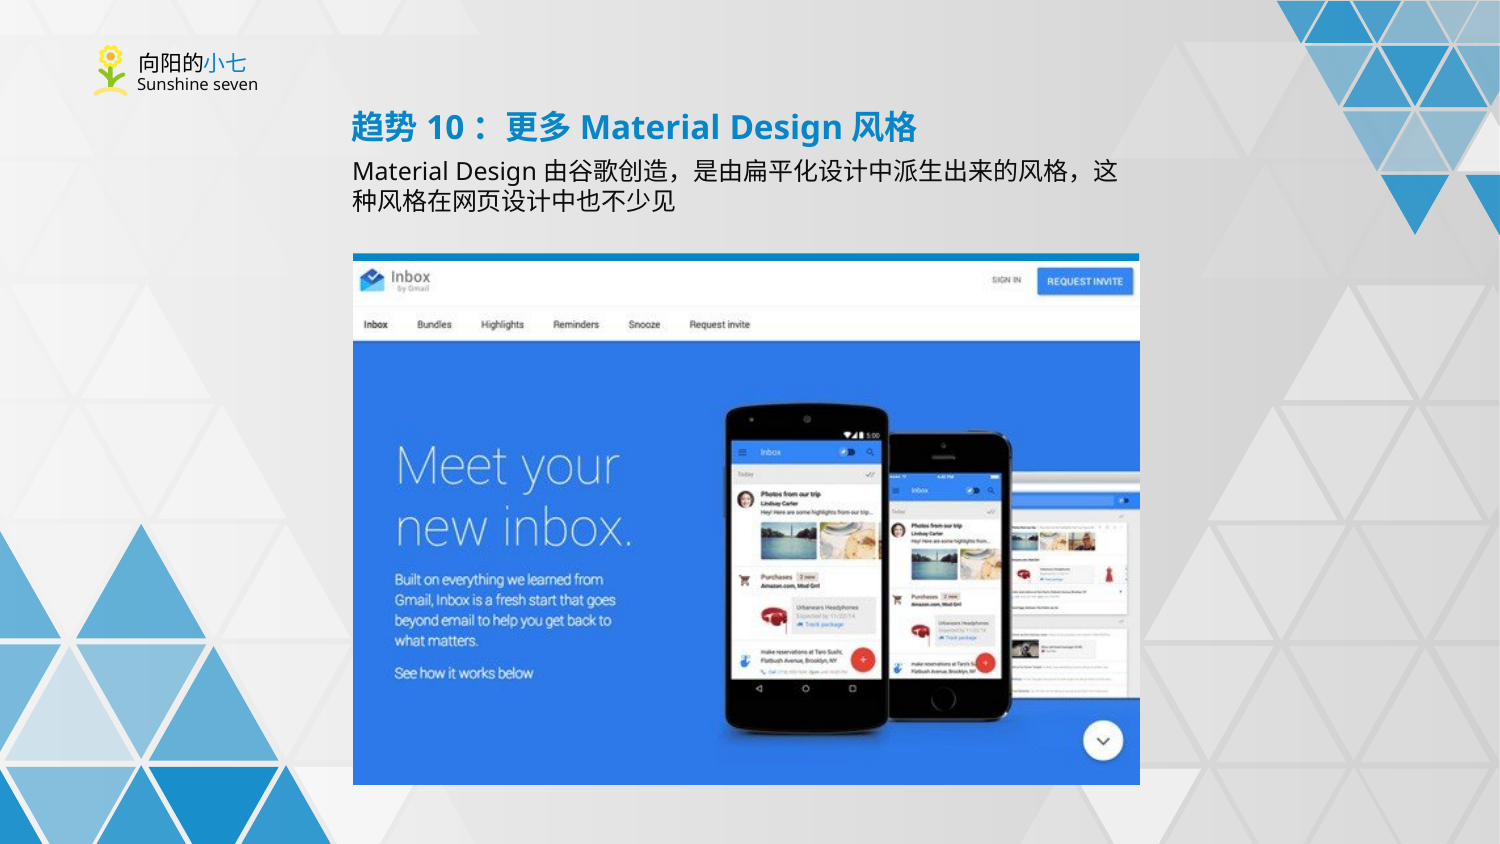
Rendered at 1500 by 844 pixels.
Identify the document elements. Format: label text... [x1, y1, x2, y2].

text_box [351, 251, 1141, 262]
text_box 趋势10：更多Material Design风格 [337, 98, 1001, 148]
text_box Material Design由谷歌创造，是由扁平化设计中派生出来的风格，这种风格在网页设计中也不少见 [337, 148, 1158, 223]
picture [352, 262, 1140, 786]
